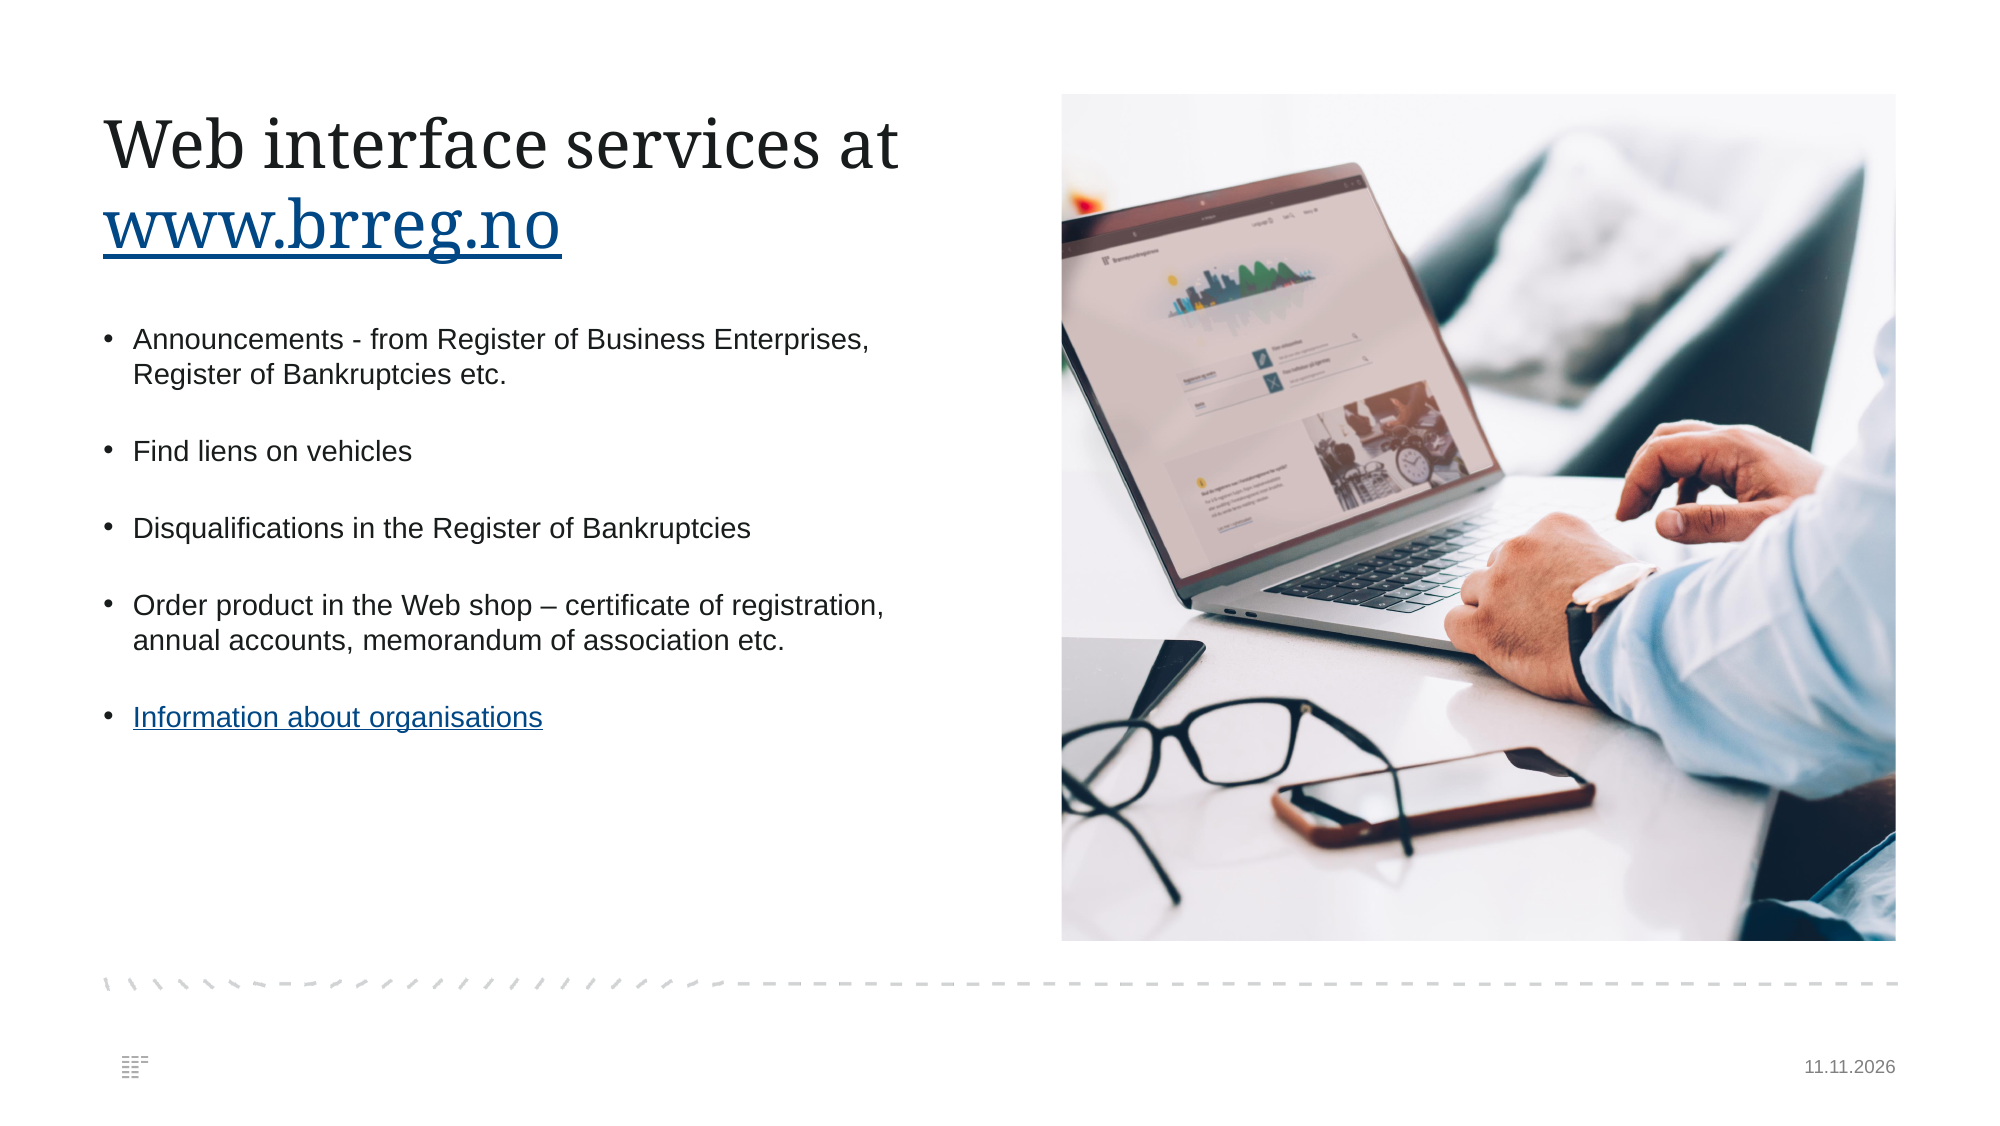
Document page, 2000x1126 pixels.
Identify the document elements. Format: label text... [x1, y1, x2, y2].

list Announcements - from Register of Business Enterprises, Register of Bankruptcies etc. Find liens on vehicles Disqualifications in the Register of Bankruptcies Order product in the Web shop – certificate of registration, annual accounts, memorandum of association etc. Information about organisations [103, 320, 953, 941]
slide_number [1757, 1054, 1896, 1079]
picture [118, 1054, 149, 1079]
picture [1061, 94, 1896, 941]
title Web interface services at www.brreg.no [103, 94, 953, 282]
picture [103, 977, 1898, 991]
